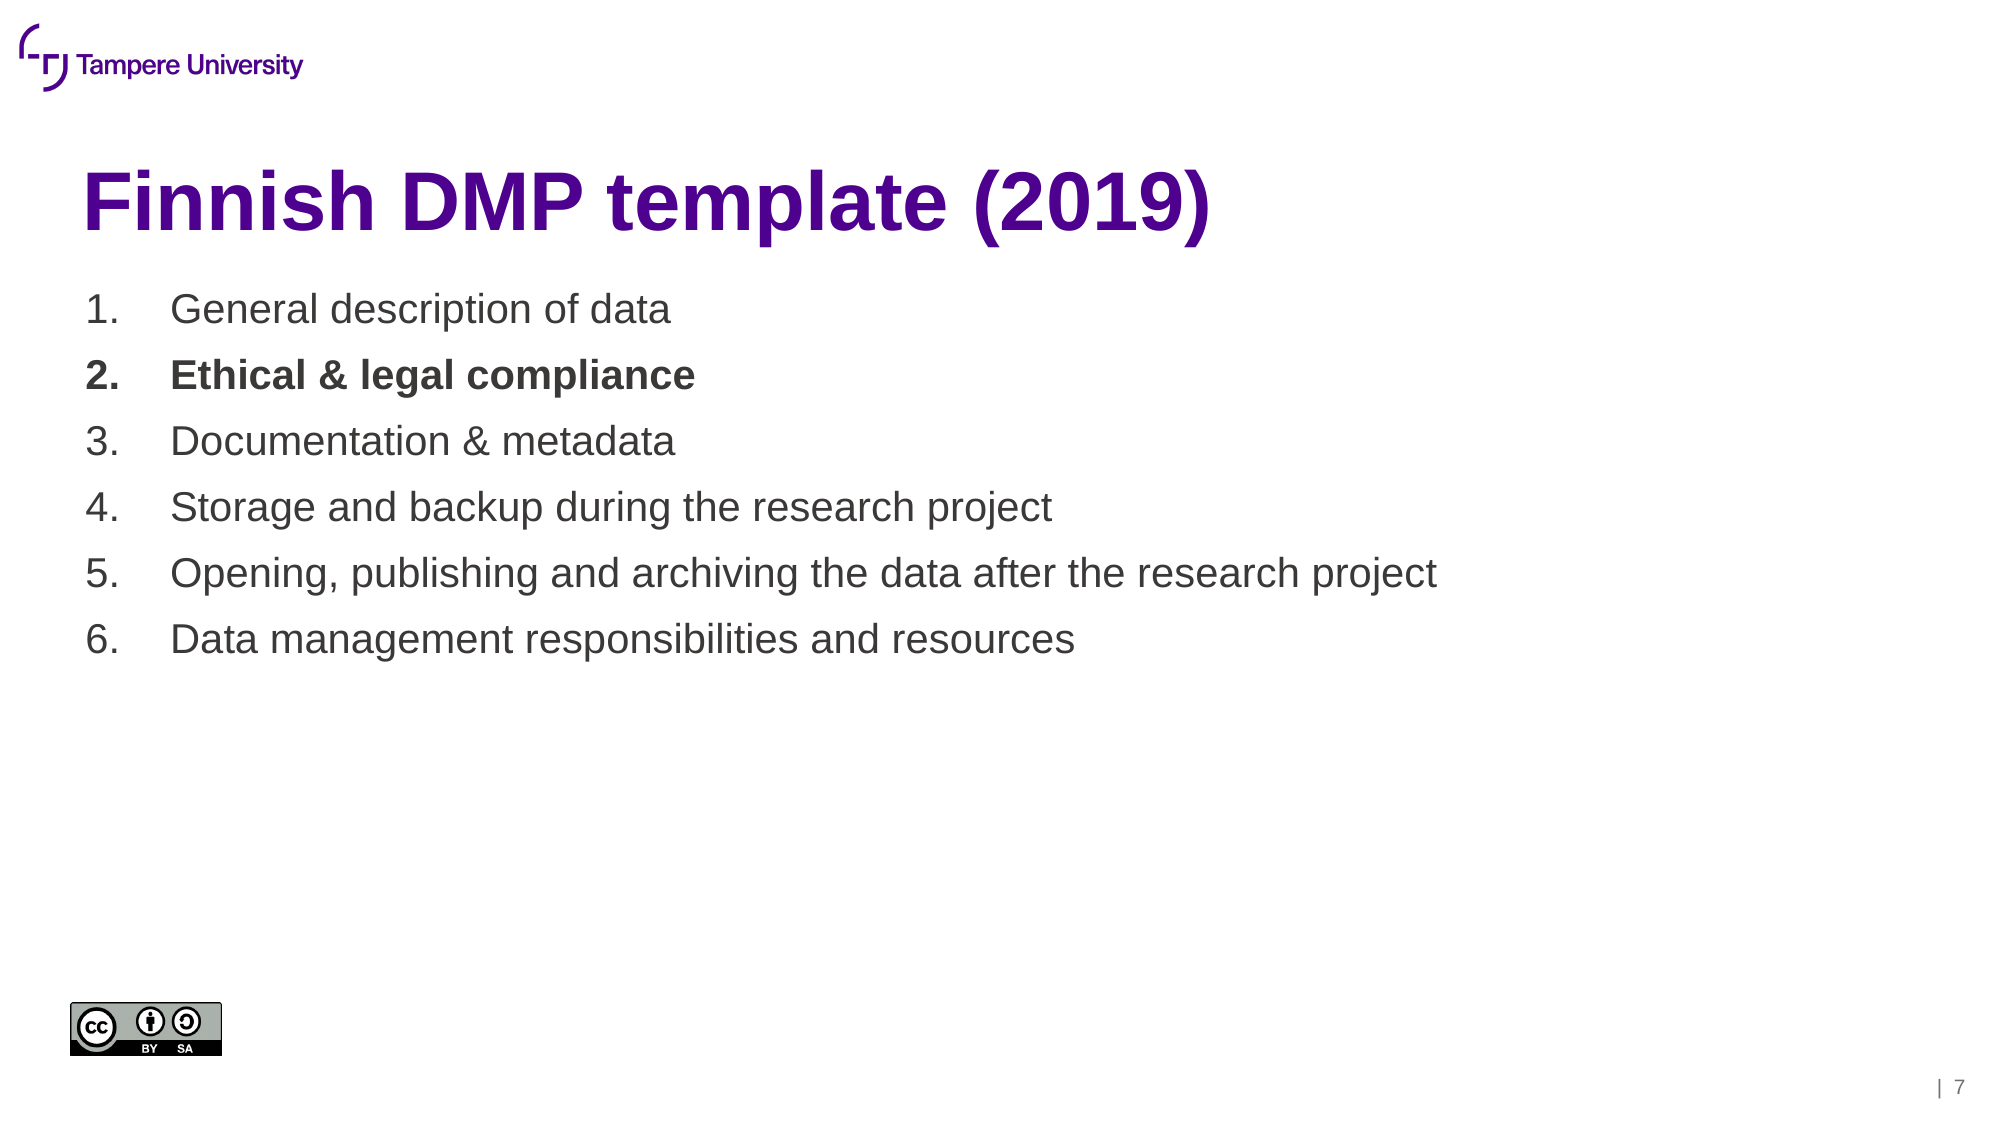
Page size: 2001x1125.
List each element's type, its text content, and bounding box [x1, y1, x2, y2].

list General description of data Ethical & legal compliance Documentation & metadata Storage and backup during the research project Opening, publishing and archiving the data after the research project Data management responsibilities and resources [70, 280, 1796, 994]
picture [4, 5, 321, 107]
slide_number | 6 [1918, 1064, 1981, 1107]
title Finnish DMP template (2019) [67, 149, 1793, 256]
picture [70, 1002, 222, 1056]
